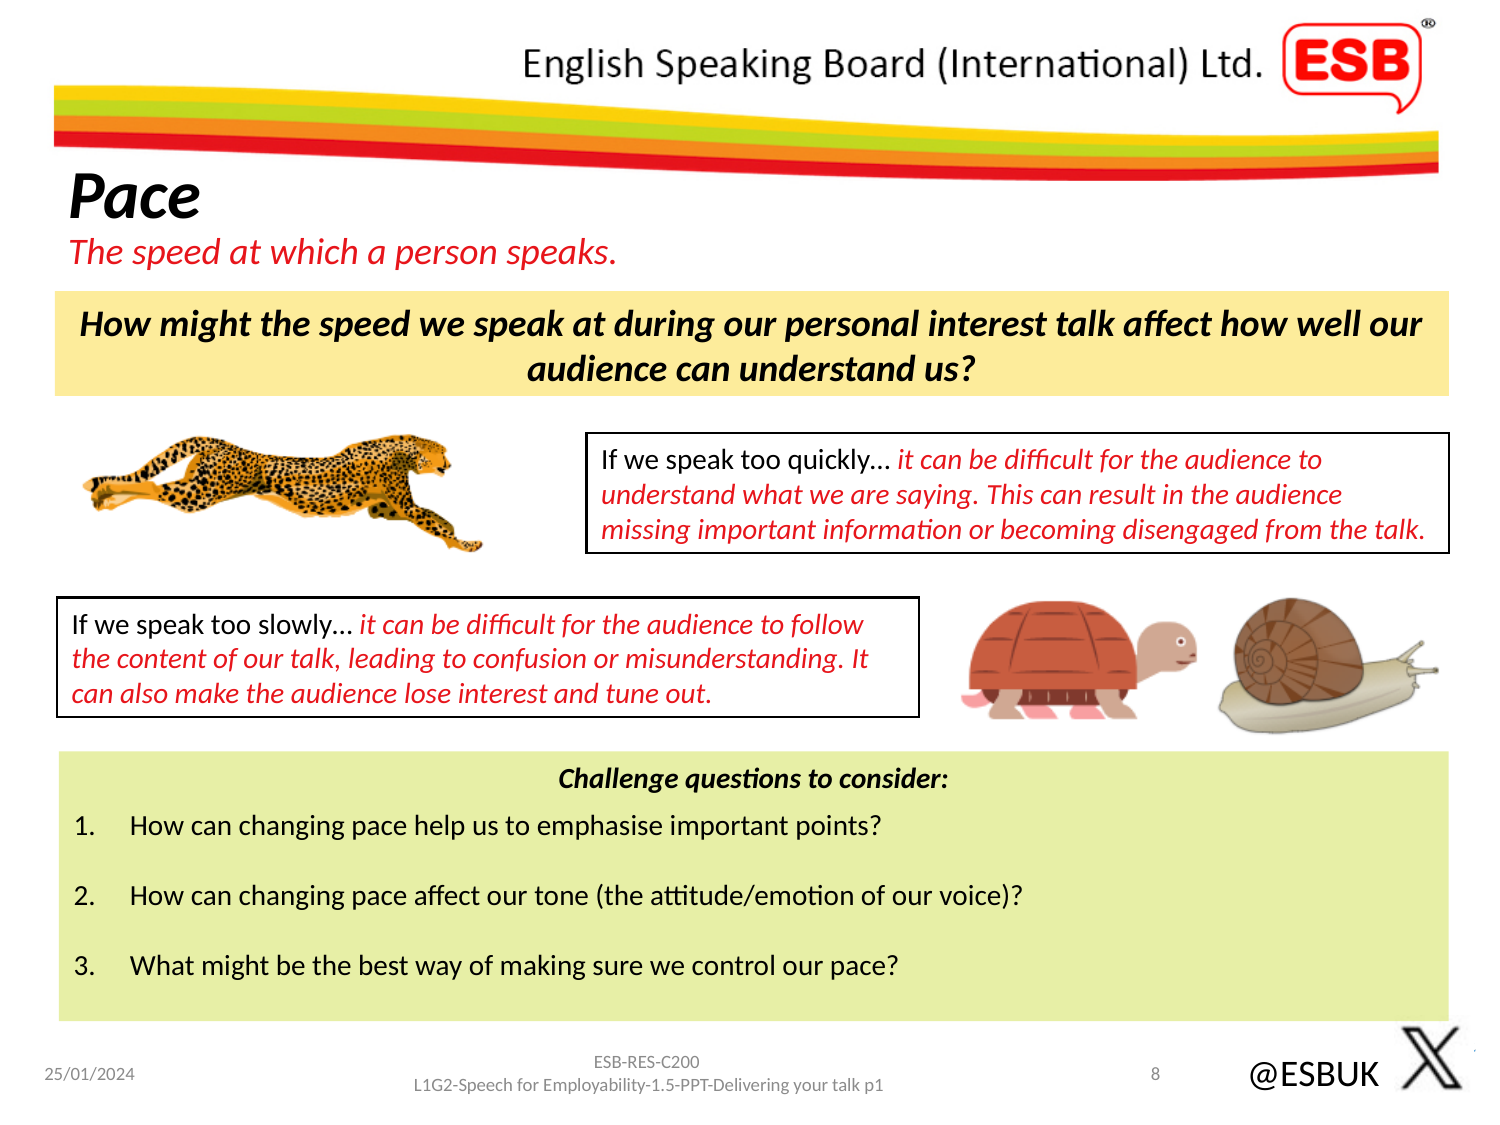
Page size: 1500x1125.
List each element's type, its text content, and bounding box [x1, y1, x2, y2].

picture [54, 408, 504, 573]
text_box The speed at which a person speaks. [53, 219, 803, 280]
title Pace [53, 137, 1347, 256]
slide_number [29, 1042, 367, 1103]
text_box How might the speed we speak at during our personal interest talk affect how well our audience can understand us? [54, 291, 1449, 396]
text_box If we speak too slowly… it can be difficult for the audience to follow the content of our talk, leading to confusion or misunderstanding. It can also make the audience lose interest and tune out. [56, 596, 920, 718]
footer ESB-RES-C200 L1G2-Speech for Employability-1.5-PPT-Delivering your talk p1 [395, 1042, 902, 1103]
text_box If we speak too quickly… it can be difficult for the audience to understand what we are saying. This can result in the audience missing important information or becoming disengaged from the talk. [585, 432, 1450, 554]
slide_number 8 [930, 1042, 1176, 1103]
picture [952, 574, 1449, 750]
picture [0, 0, 1500, 189]
text_box Challenge questions to consider: How can changing pace help us to emphasise important points? How can changing pace affect our tone (the attitude/emotion of our voice)? What might be the best way of making sure we control our pace? [58, 750, 1450, 1022]
picture [1394, 1015, 1476, 1102]
